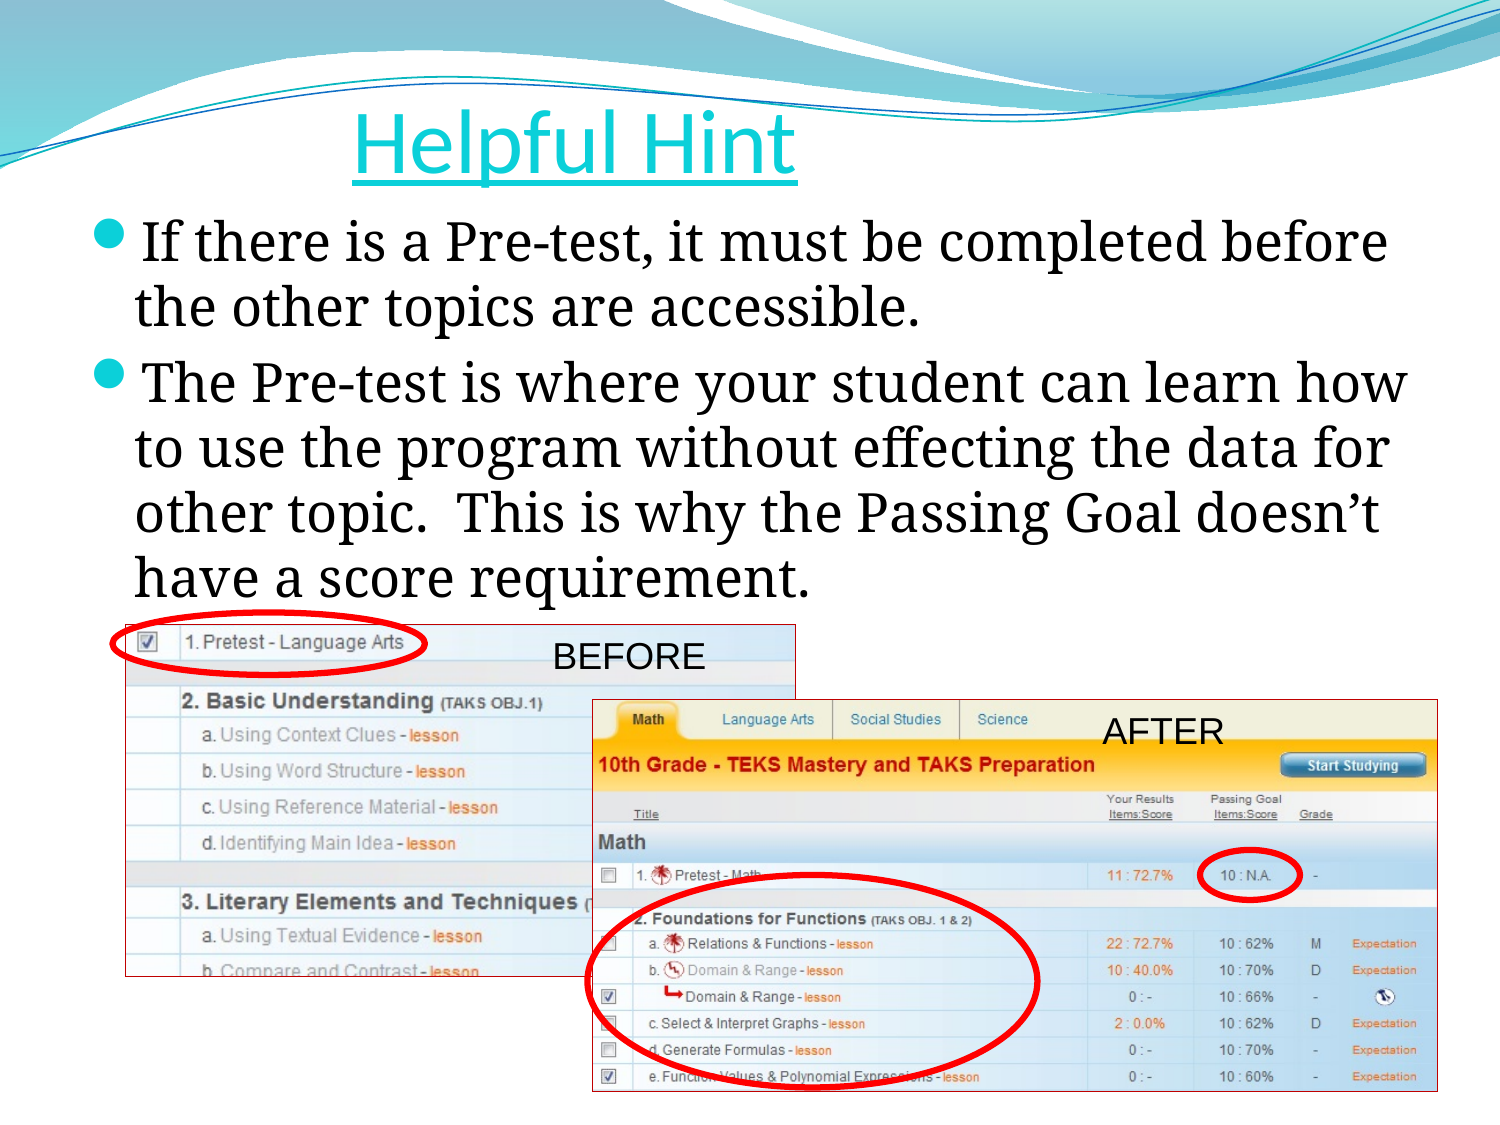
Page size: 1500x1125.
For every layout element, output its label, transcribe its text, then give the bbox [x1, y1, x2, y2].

text_box [110, 632, 118, 654]
picture [124, 624, 1438, 1093]
text_box If there is a Pre-test, it must be completed before the other topics are accessible. The Pre-test is where your student can learn how to use the program without effecting the data for other topic. This is why the Passing Goal doesn’t have a score requirement. [74, 199, 1425, 945]
text_box Helpful Hint [337, 75, 950, 199]
text_box [139, 610, 399, 624]
